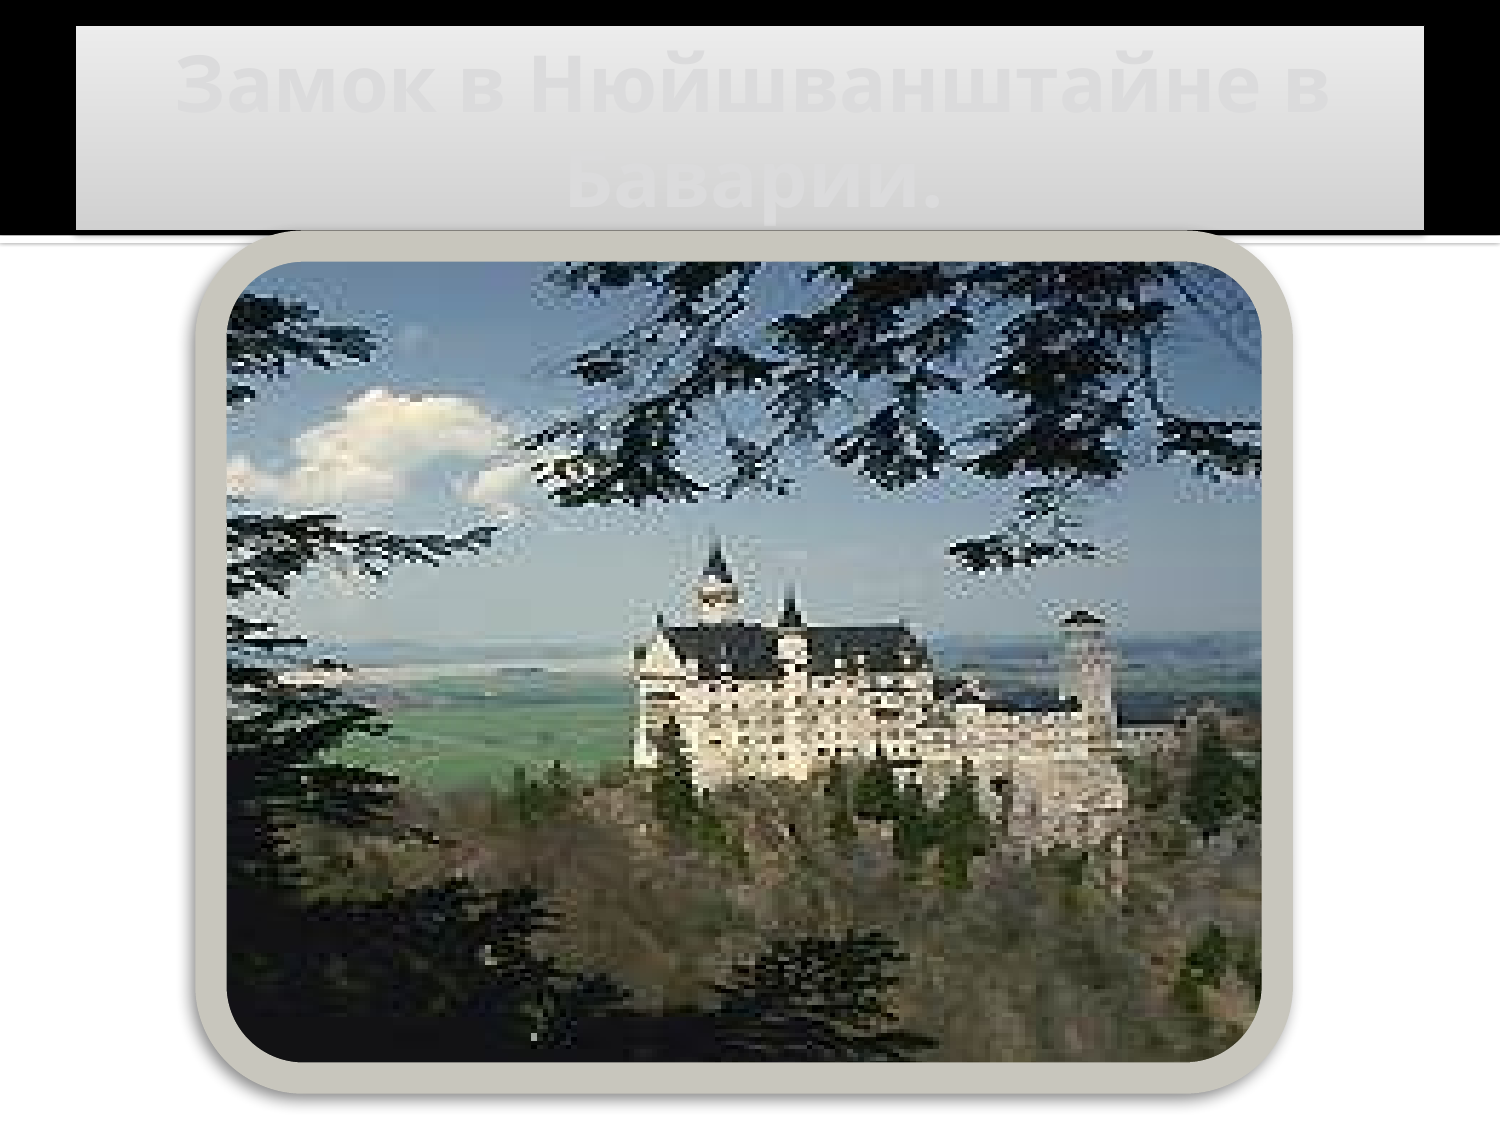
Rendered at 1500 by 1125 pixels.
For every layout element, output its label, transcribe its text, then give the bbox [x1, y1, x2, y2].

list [210, 246, 1278, 1079]
title Замок в Нюйшванштайне в Баварии. [74, 25, 1425, 231]
